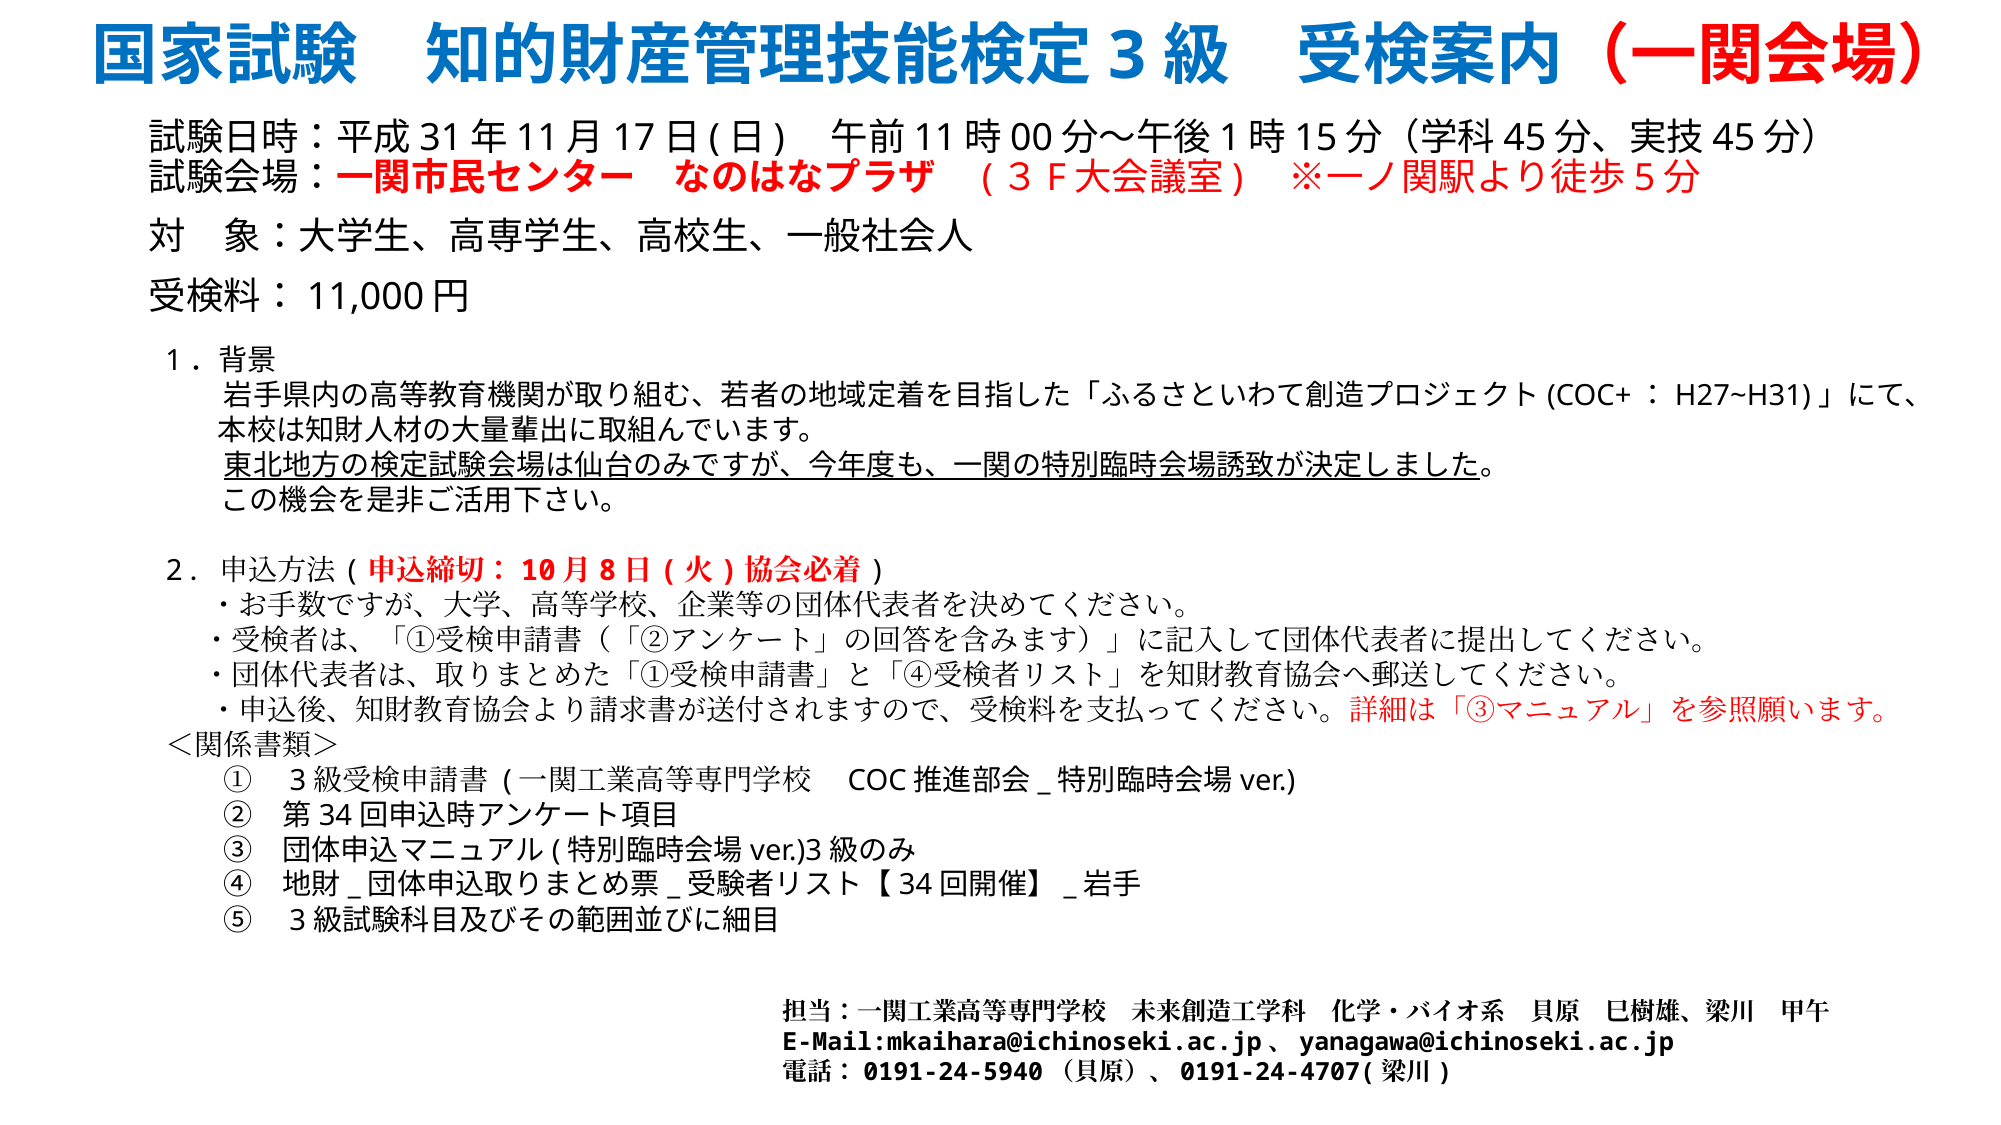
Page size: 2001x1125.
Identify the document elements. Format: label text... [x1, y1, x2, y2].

title 国家試験 知的財産管理技能検定3級 受検案内（一関会場） [67, 0, 1988, 101]
text_box 担当：一関工業高等専門学校 未来創造工学科 化学・バイオ系 貝原 巳樹雄、梁川 甲午 E-Mail:mkaihara@ichinoseki.ac.jp、yanagawa@ichinoseki.ac.jp 電話：0191-24-5940（貝原）、0191-24-4707(梁川) [767, 988, 1947, 1093]
subtitle 試験日時：平成31年11月17日(日) 午前11時00分～午後1時15分（学科45分、実技45分） 試験会場：一関市民センター なのはなプラザ (３F大会議室) ※一ノ関駅より徒歩5分 対 象：大学生、高専学生、高校生、一般社会人 受検料：11,000円 [133, 110, 1876, 330]
text_box 1．背景 岩手県内の高等教育機関が取り組む、若者の地域定着を目指した「ふるさといわて創造プロジェクト(COC+：H27~H31)」にて、 本校は知財人材の大量輩出に取組んでいます。 東北地方の検定試験会場は仙台のみですが、今年度も、一関の特別臨時会場誘致が決定しました。 この機会を是非ご活用下さい。 2．申込方法(申込締切：10月8日(火)協会必着) ・お手数ですが、大学、高等学校、企業等の団体代表者を決めてください。 ・受検者は、「①受検申請書（「②アンケート」の回答を含みます）」に記入して団体代表者に提出してください。 ・団体代表者は、取りまとめた「①受検申請書」と「④受検者リスト」を知財教育協会へ郵送してください。 ・申込後、知財教育協会より請求書が送付されますので、受検料を支払ってください。詳細は「③マニュアル」を参照願います。 ＜関係書類＞ ① 3級受検申請書 (一関工業高等専門学校 COC推進部会_特別臨時会場ver.) ② 第34回申込時アンケート項目 ③ 団体申込マニュアル(特別臨時会場ver.)3級のみ ④ 地財_団体申込取りまとめ票_受験者リスト【34回開催】_岩手 ⑤ 3級試験科目及びその範囲並びに細目 [150, 334, 1947, 979]
